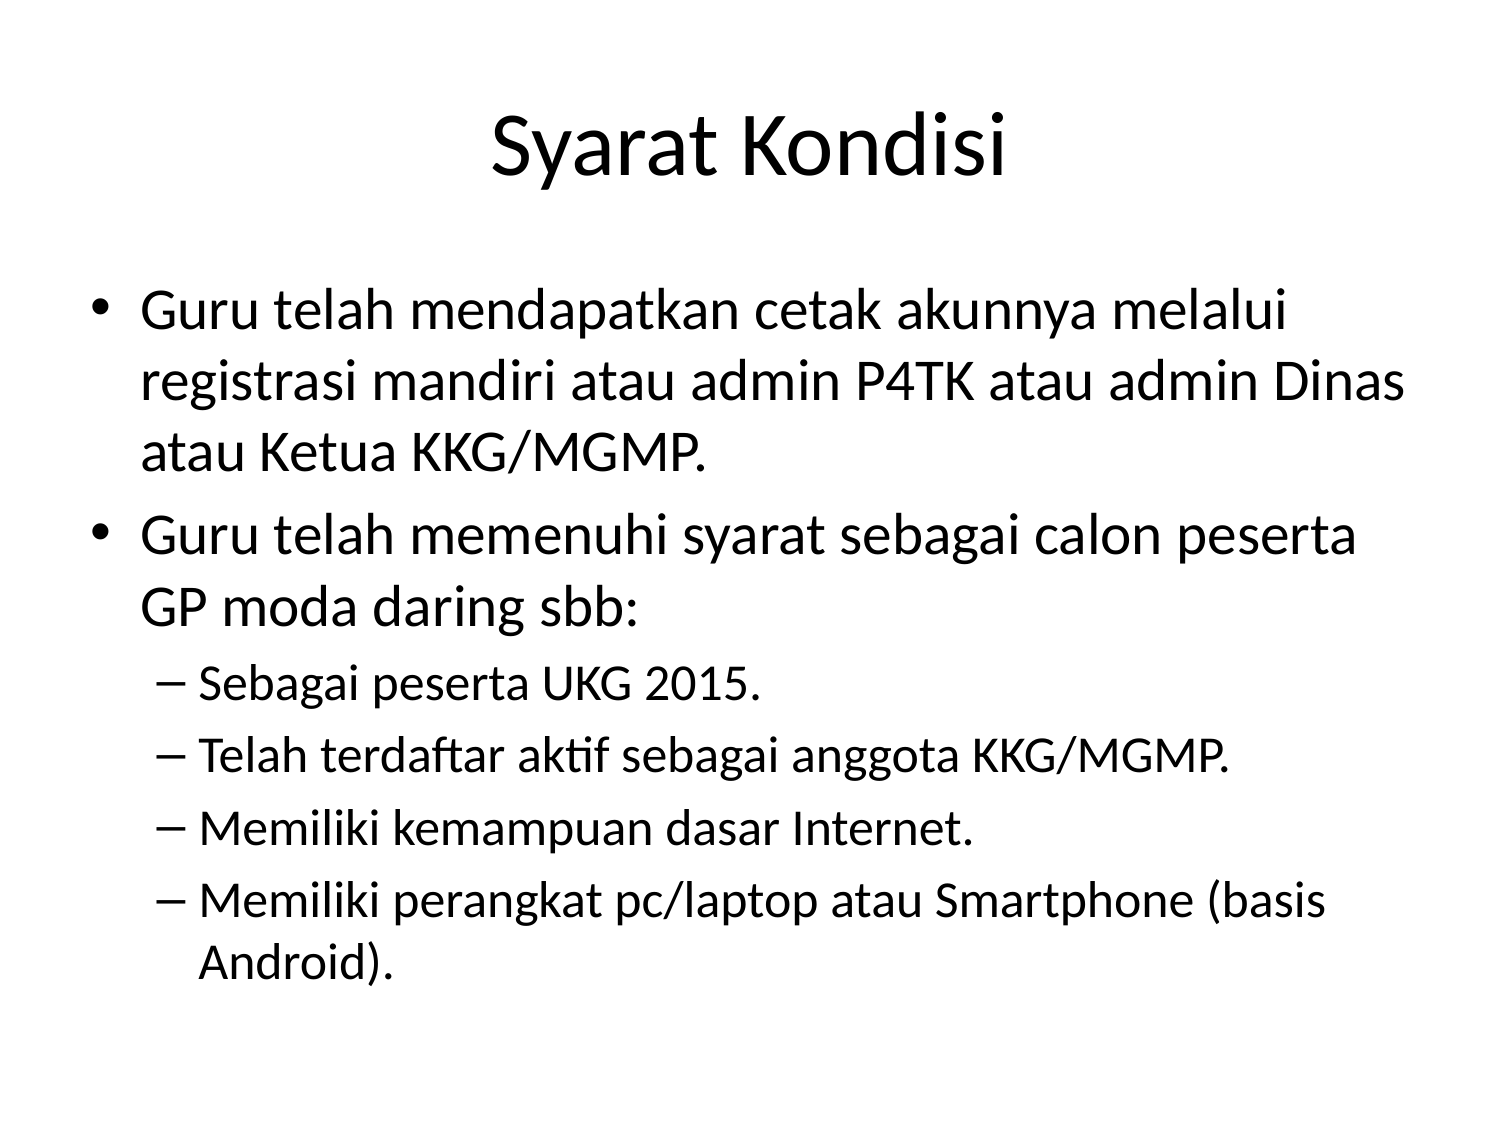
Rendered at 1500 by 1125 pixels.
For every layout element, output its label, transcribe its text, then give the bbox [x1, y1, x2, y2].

list Guru telah mendapatkan cetak akunnya melalui registrasi mandiri atau admin P4TK atau admin Dinas atau Ketua KKG/MGMP. Guru telah memenuhi syarat sebagai calon peserta GP moda daring sbb: Sebagai peserta UKG 2015. Telah terdaftar aktif sebagai anggota KKG/MGMP. Memiliki kemampuan dasar Internet. Memiliki perangkat pc/laptop atau Smartphone (basis Android). [75, 262, 1425, 1005]
title Syarat Kondisi [75, 45, 1425, 233]
